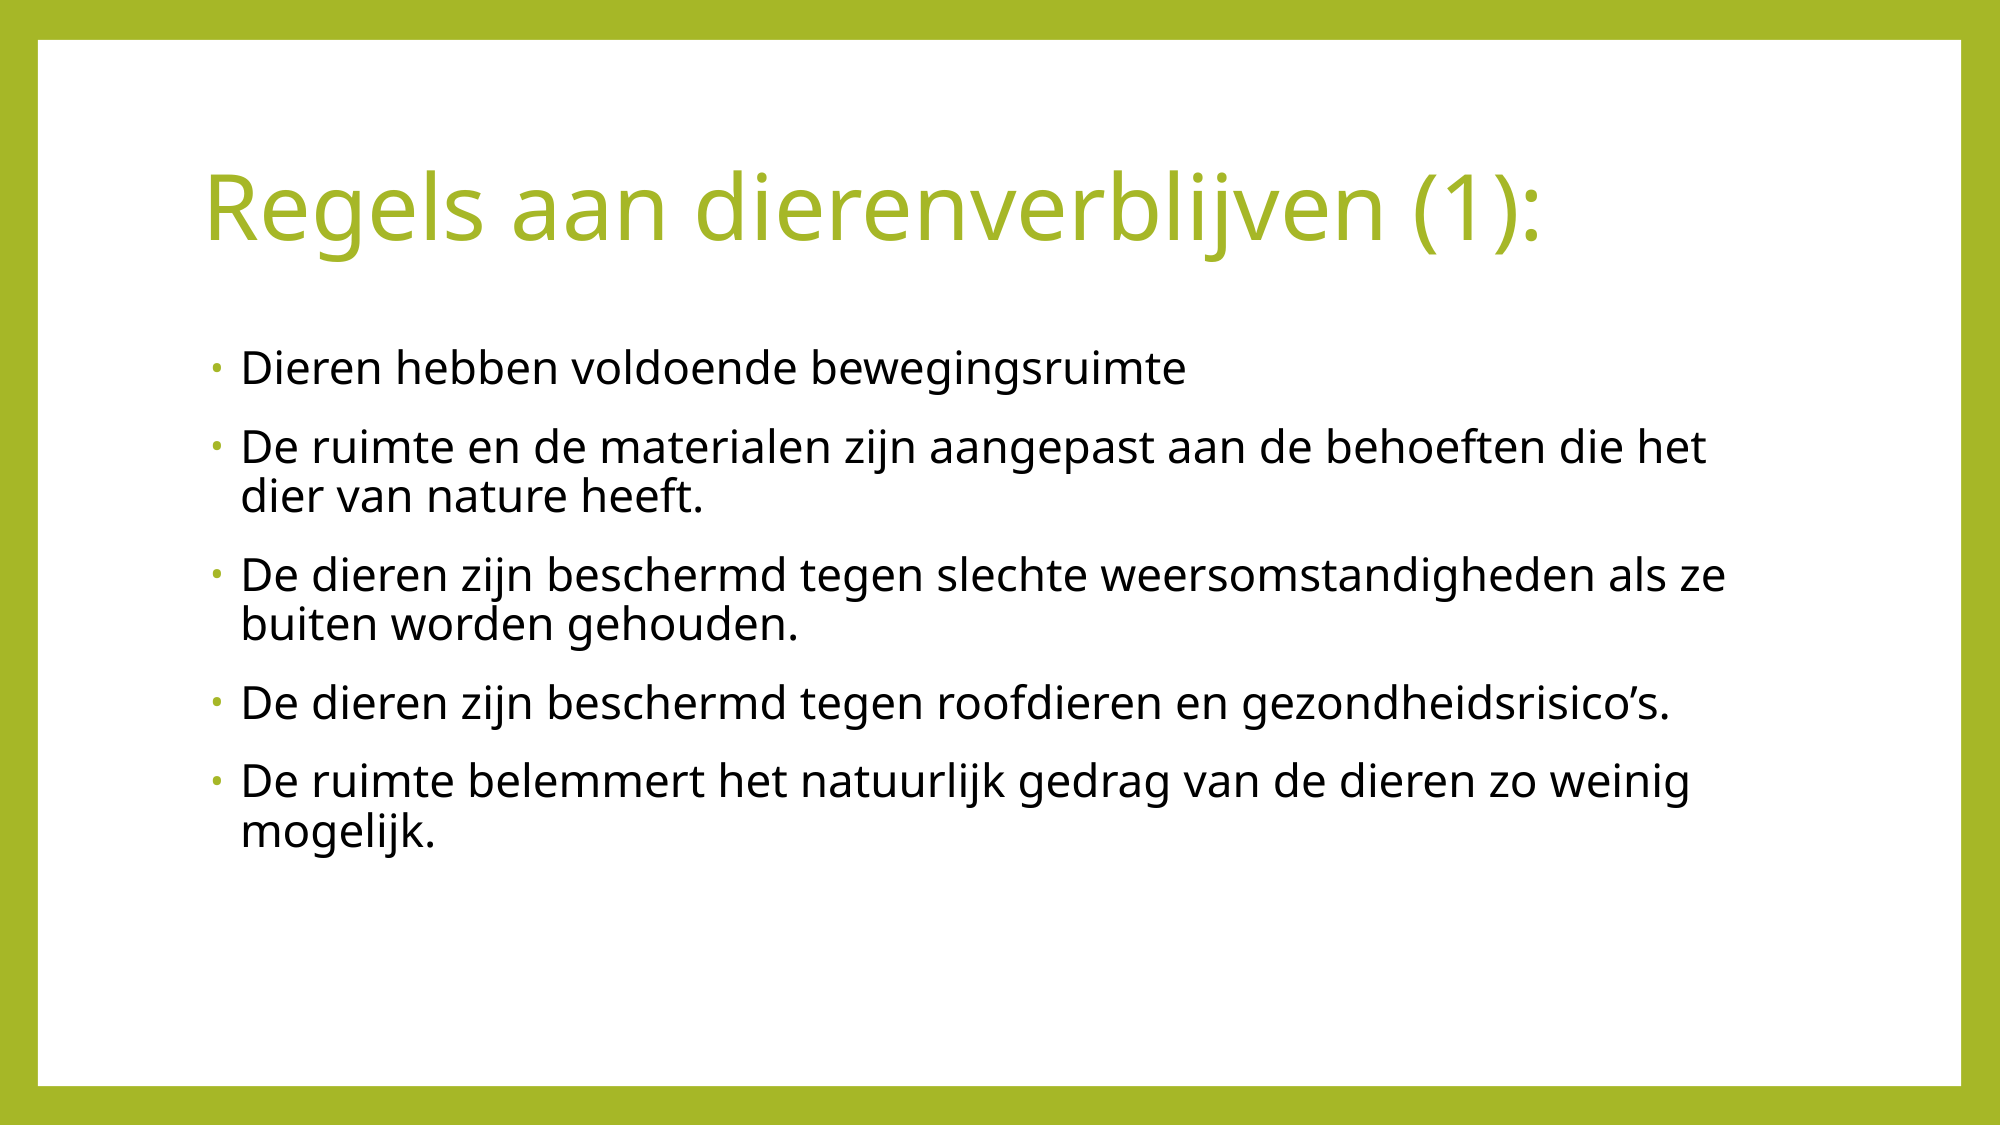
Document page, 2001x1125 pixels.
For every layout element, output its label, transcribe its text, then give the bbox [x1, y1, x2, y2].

list Dieren hebben voldoende bewegingsruimte De ruimte en de materialen zijn aangepast aan de behoeften die het dier van nature heeft. De dieren zijn beschermd tegen slechte weersomstandigheden als ze buiten worden gehouden. De dieren zijn beschermd tegen roofdieren en gezondheidsrisico’s. De ruimte belemmert het natuurlijk gedrag van de dieren zo weinig mogelijk. [187, 337, 1808, 1000]
title Regels aan dierenverblijven (1): [187, 99, 1808, 323]
